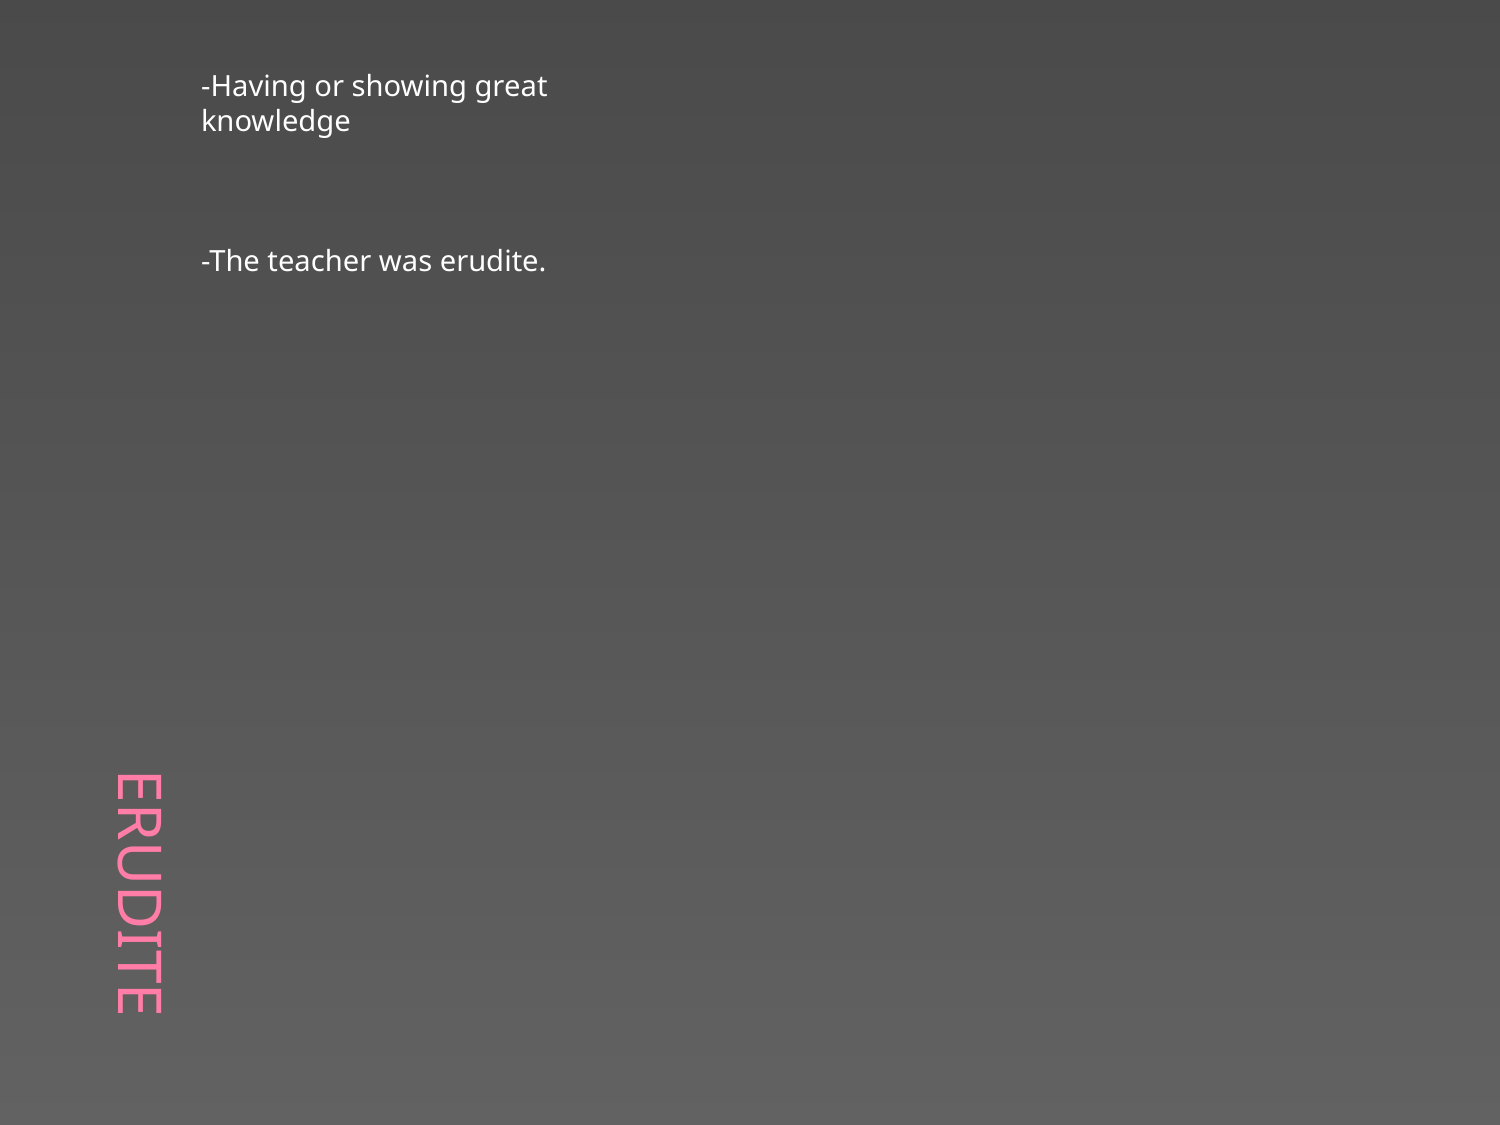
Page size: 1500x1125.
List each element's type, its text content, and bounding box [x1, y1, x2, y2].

title Erudite [36, 60, 186, 1036]
list -Having or showing great knowledge -The teacher was erudite. [186, 60, 587, 1036]
